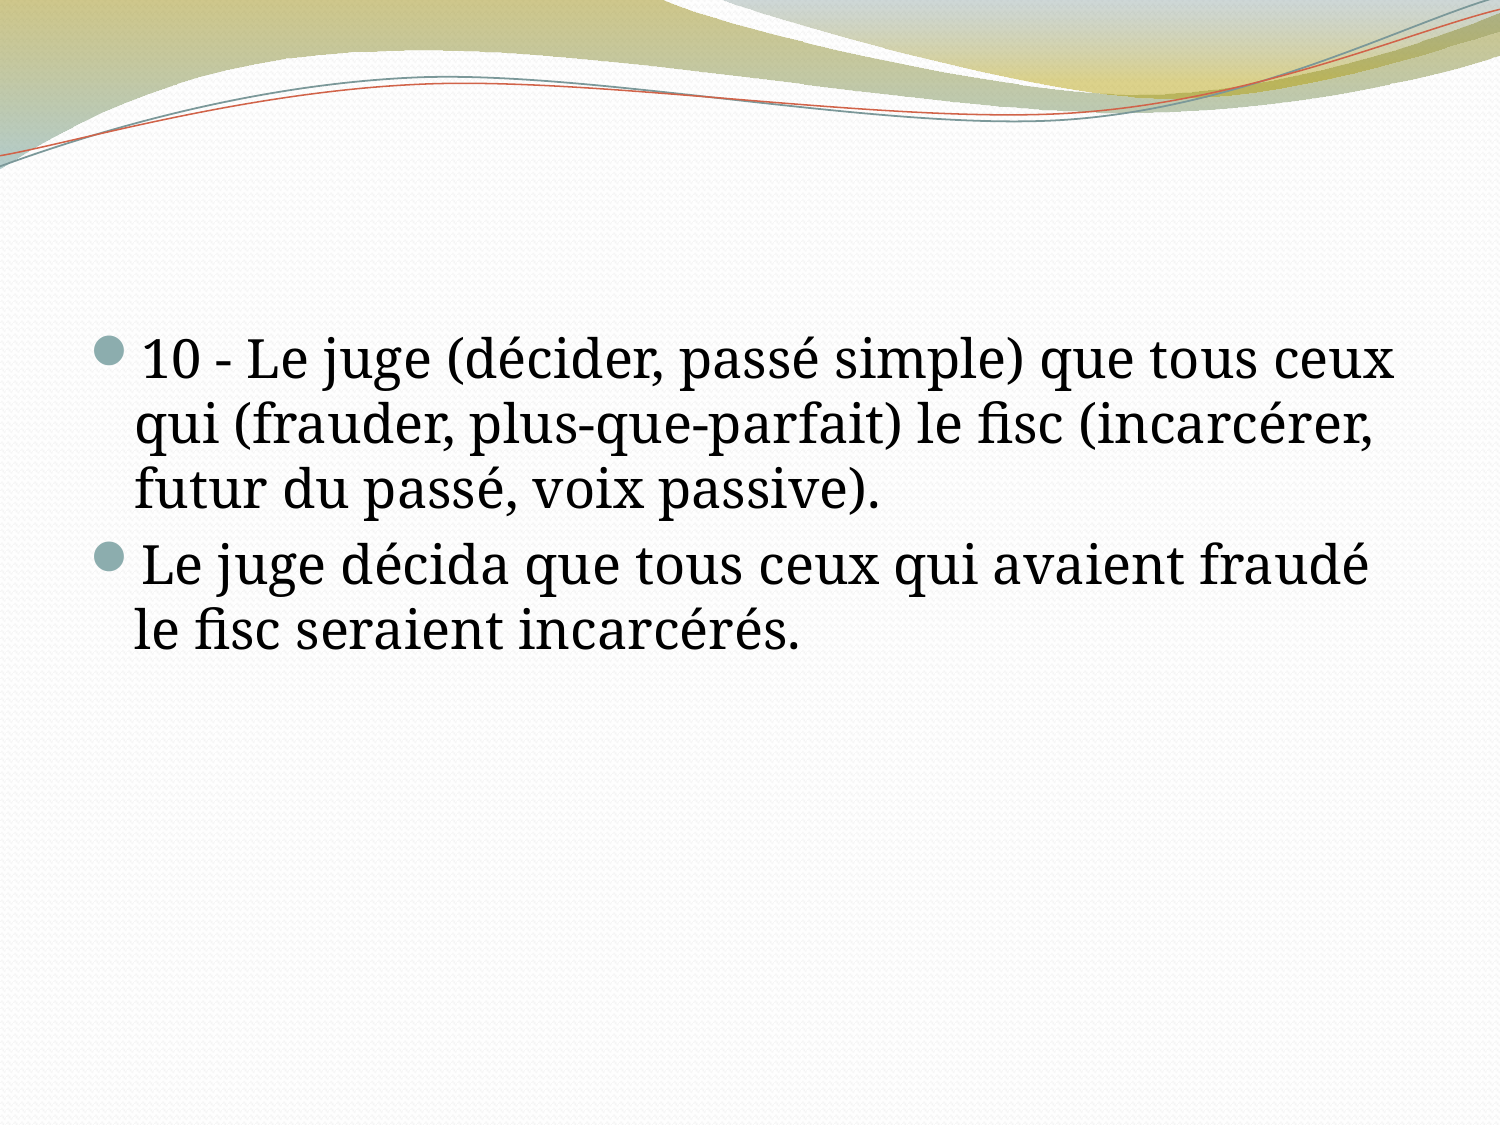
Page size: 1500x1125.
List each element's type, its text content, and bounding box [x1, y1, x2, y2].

list 10 - Le juge (décider, passé simple) que tous ceux qui (frauder, plus-que-parfait) le fisc (incarcérer, futur du passé, voix passive). Le juge décida que tous ceux qui avaient fraudé le fisc seraient incarcérés. [75, 317, 1425, 1038]
